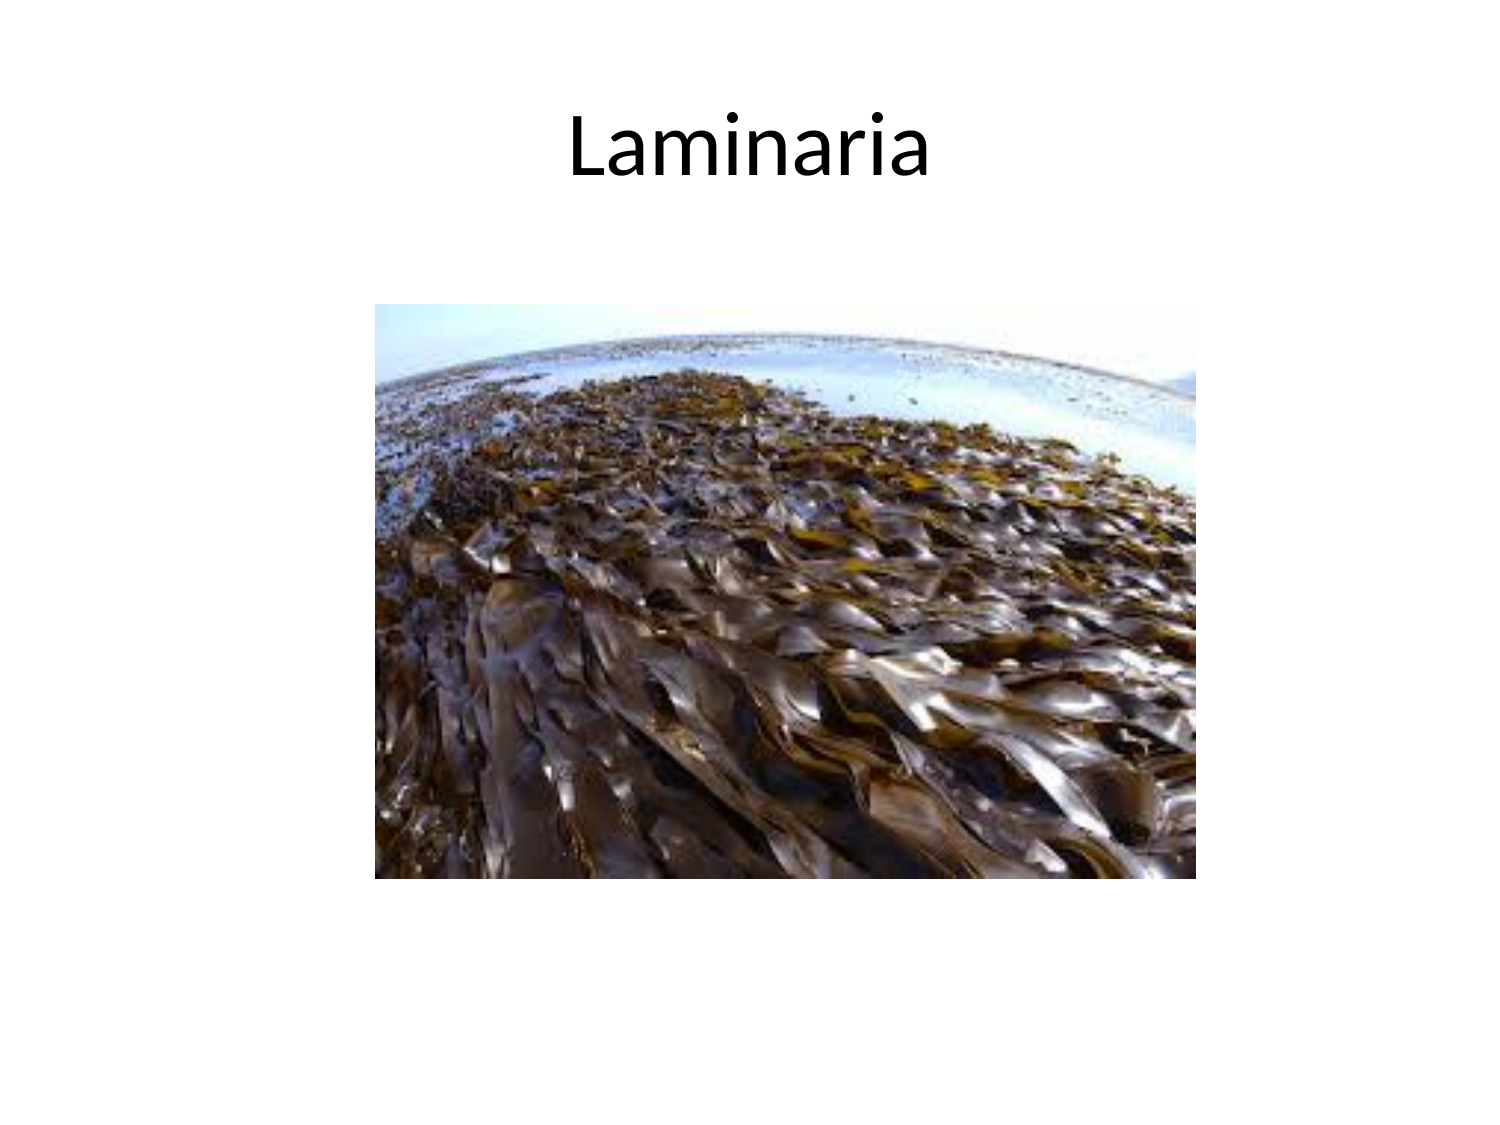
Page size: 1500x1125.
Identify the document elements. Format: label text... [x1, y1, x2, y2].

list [374, 304, 1196, 880]
title Laminaria [75, 45, 1425, 233]
